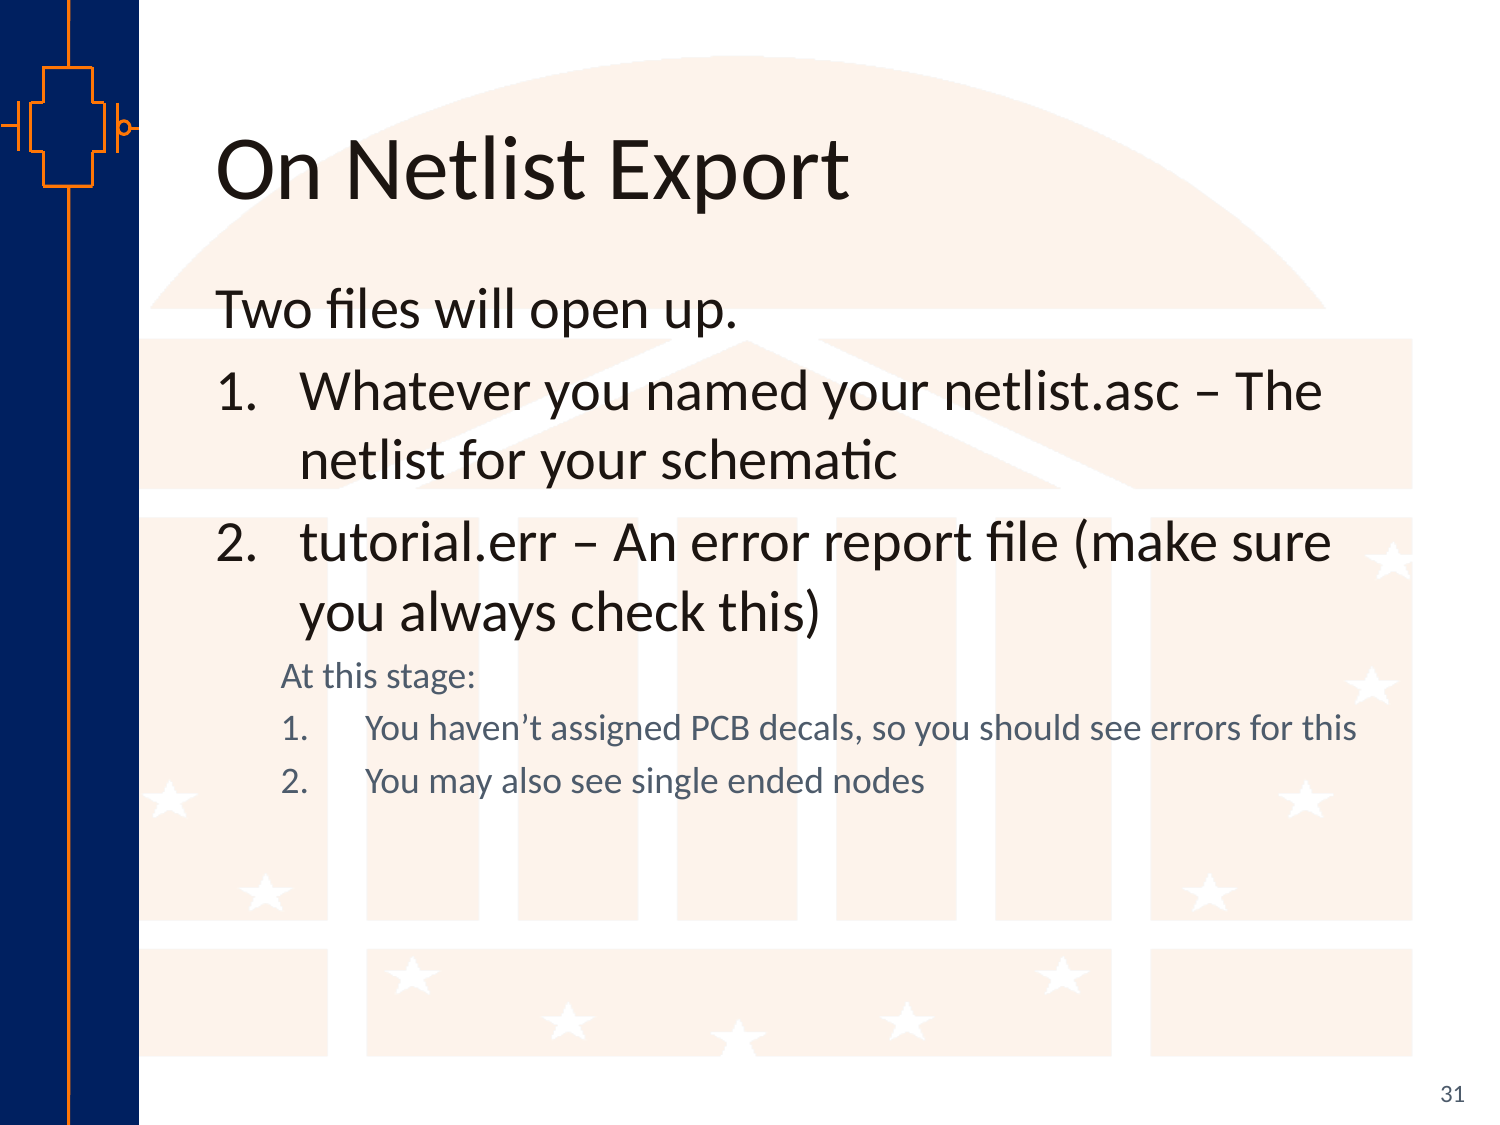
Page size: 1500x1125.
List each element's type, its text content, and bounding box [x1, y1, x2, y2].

title On Netlist Export [200, 37, 1388, 225]
slide_number 31 [1425, 1062, 1488, 1123]
list Two files will open up. Whatever you named your netlist.asc – The netlist for your schematic tutorial.err – An error report file (make sure you always check this) At this stage: You haven’t assigned PCB decals, so you should see errors for this You may also see single ended nodes [200, 262, 1425, 988]
